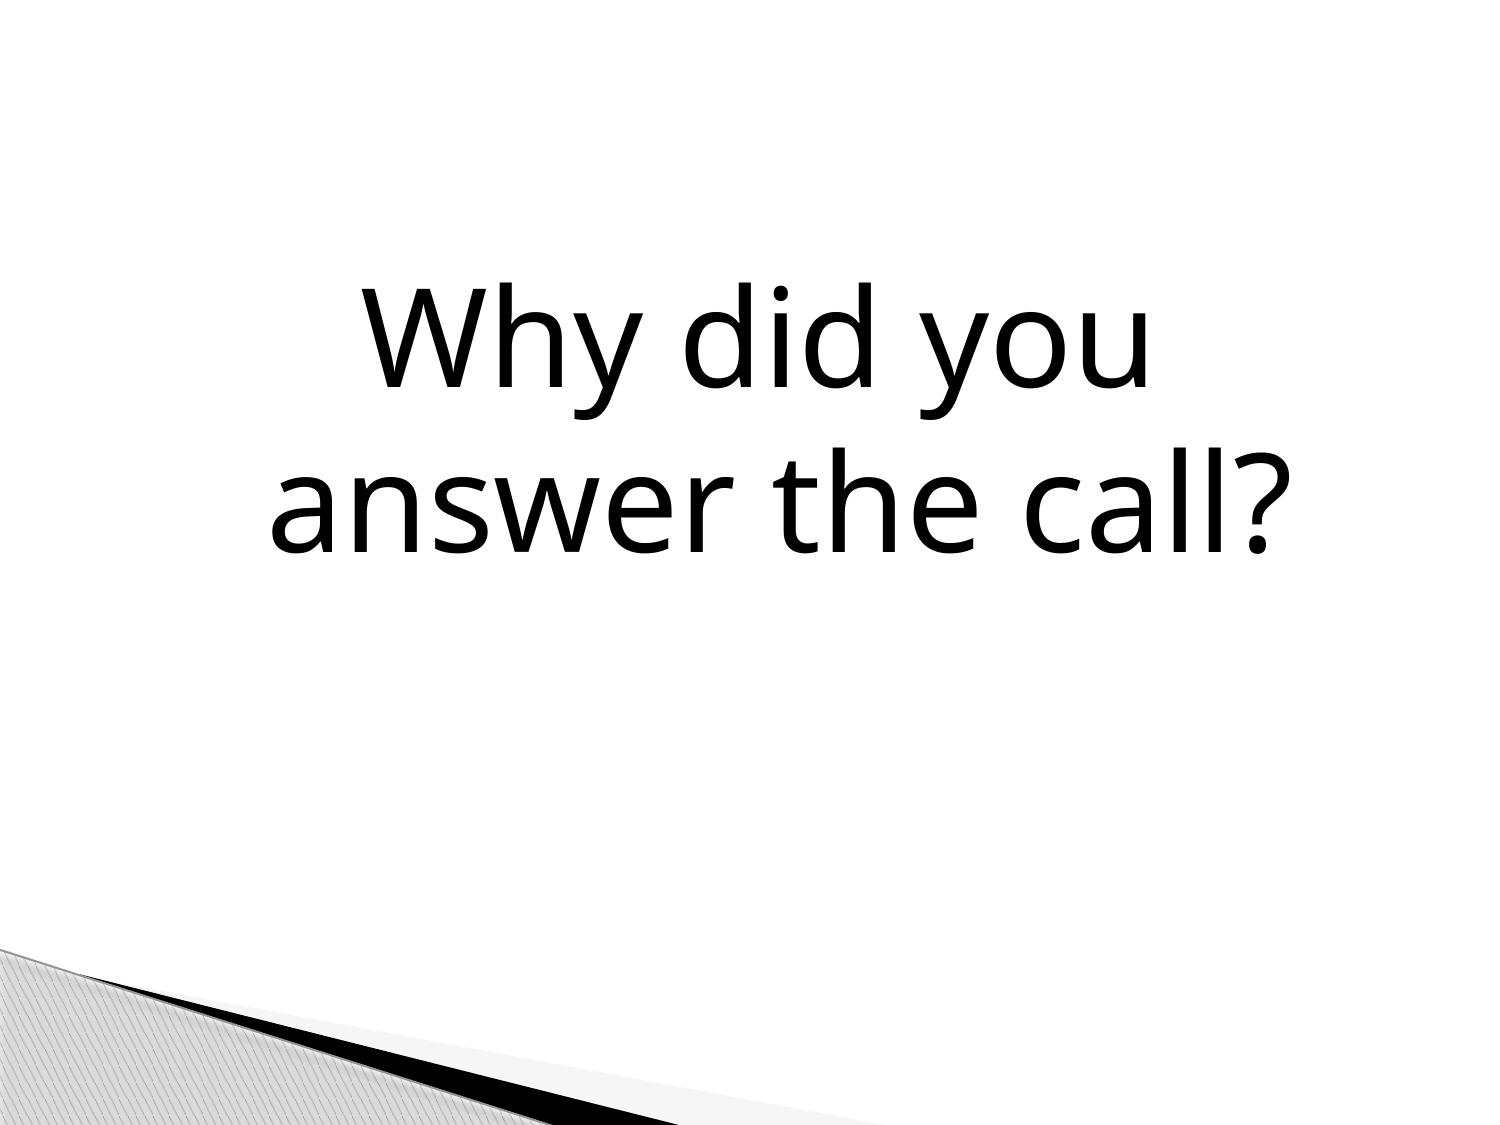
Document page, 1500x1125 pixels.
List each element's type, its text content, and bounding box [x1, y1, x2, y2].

list Why did you answer the call? [75, 243, 1425, 986]
